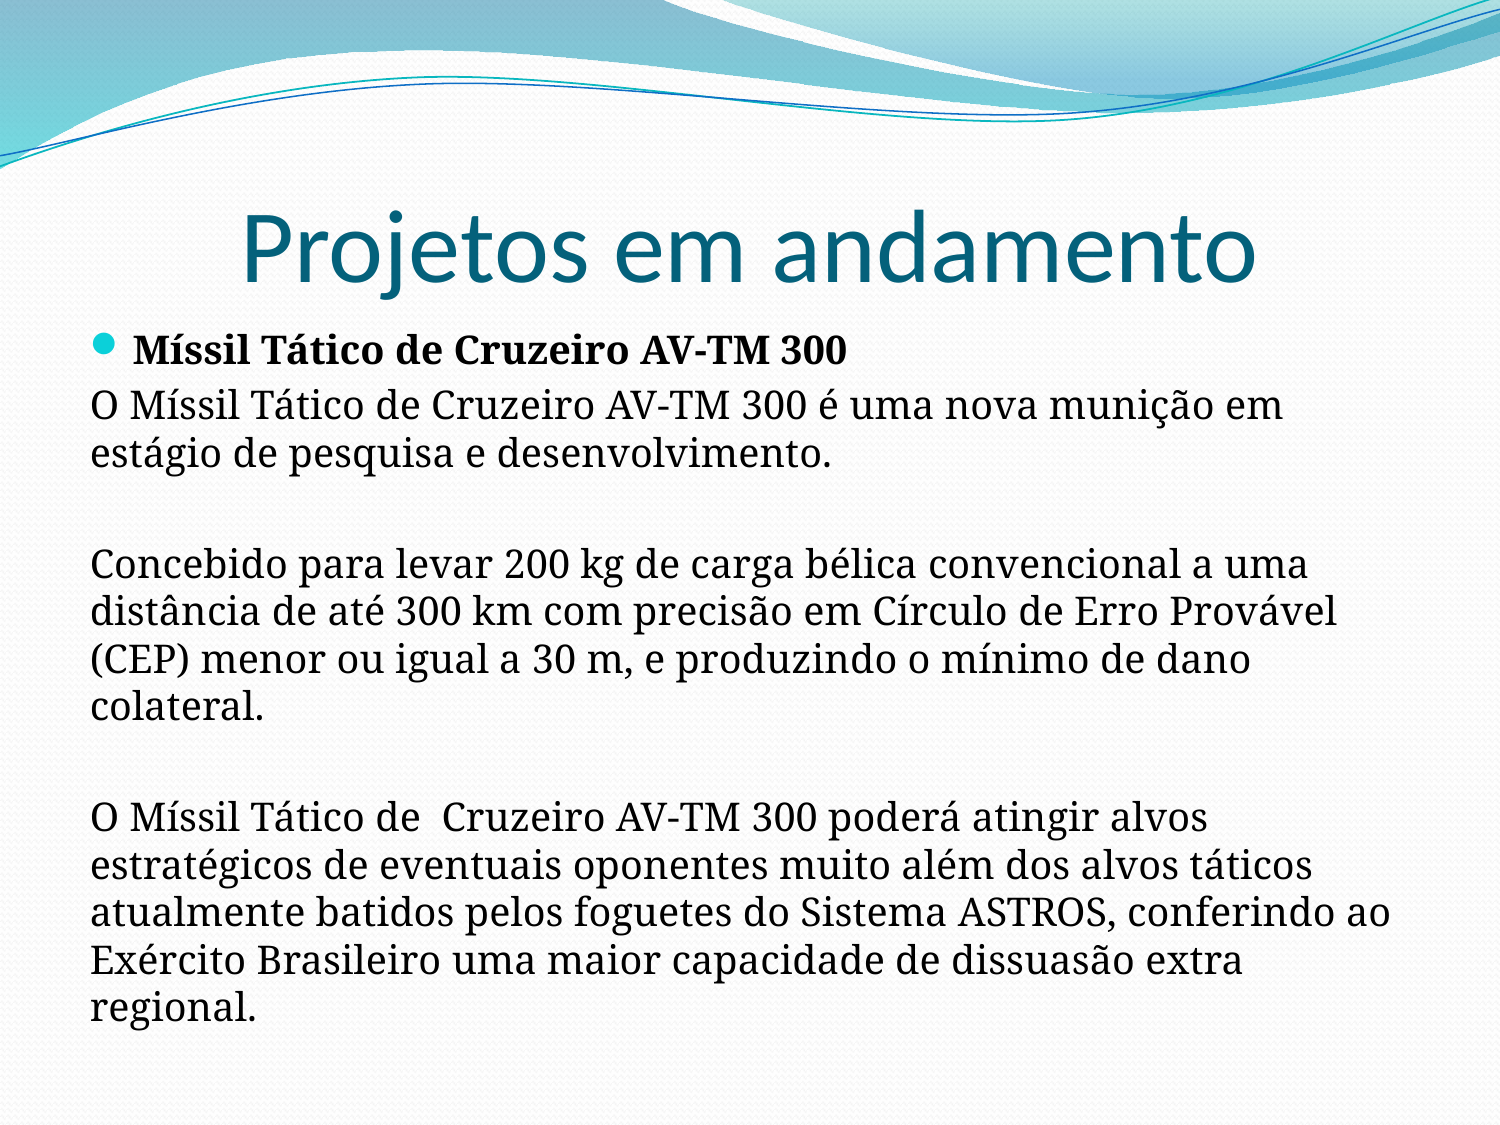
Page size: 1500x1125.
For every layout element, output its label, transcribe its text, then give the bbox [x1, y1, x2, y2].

title Projetos em andamento [75, 115, 1425, 303]
list Míssil Tático de Cruzeiro AV-TM 300 O Míssil Tático de Cruzeiro AV-TM 300 é uma nova munição em estágio de pesquisa e desenvolvimento. Concebido para levar 200 kg de carga bélica convencional a uma distância de até 300 km com precisão em Círculo de Erro Provável (CEP) menor ou igual a 30 m, e produzindo o mínimo de dano colateral. O Míssil Tático de Cruzeiro AV-TM 300 poderá atingir alvos estratégicos de eventuais oponentes muito além dos alvos táticos atualmente batidos pelos foguetes do Sistema ASTROS, conferindo ao Exército Brasileiro uma maior capacidade de dissuasão extra regional. [75, 317, 1425, 1038]
